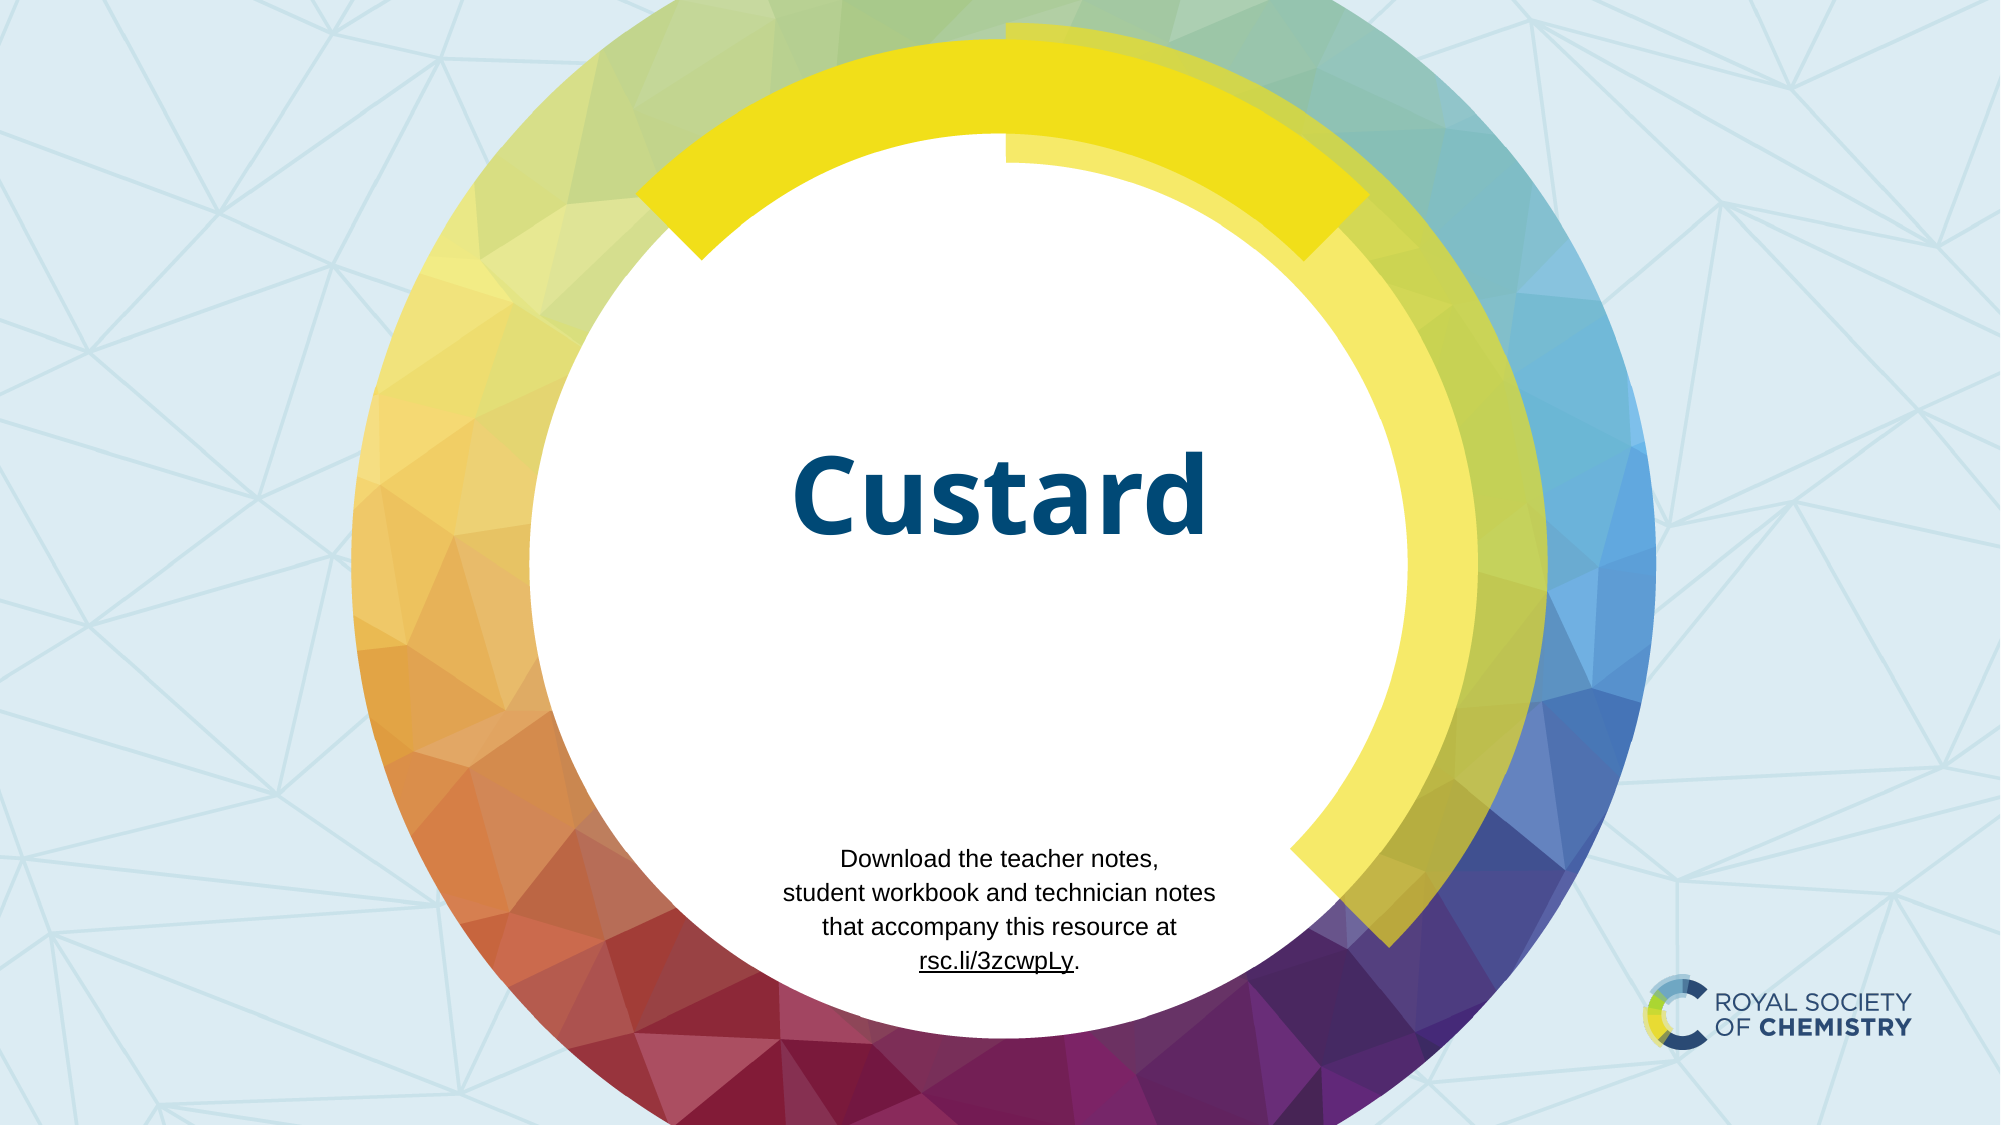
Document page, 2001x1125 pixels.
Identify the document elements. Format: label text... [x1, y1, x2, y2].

list Download the teacher notes, student workbook and technician notes that accompany this resource at rsc.li/3zcwpLy. [557, 762, 1443, 975]
title Custard [557, 363, 1443, 636]
picture [0, 0, 2001, 1125]
